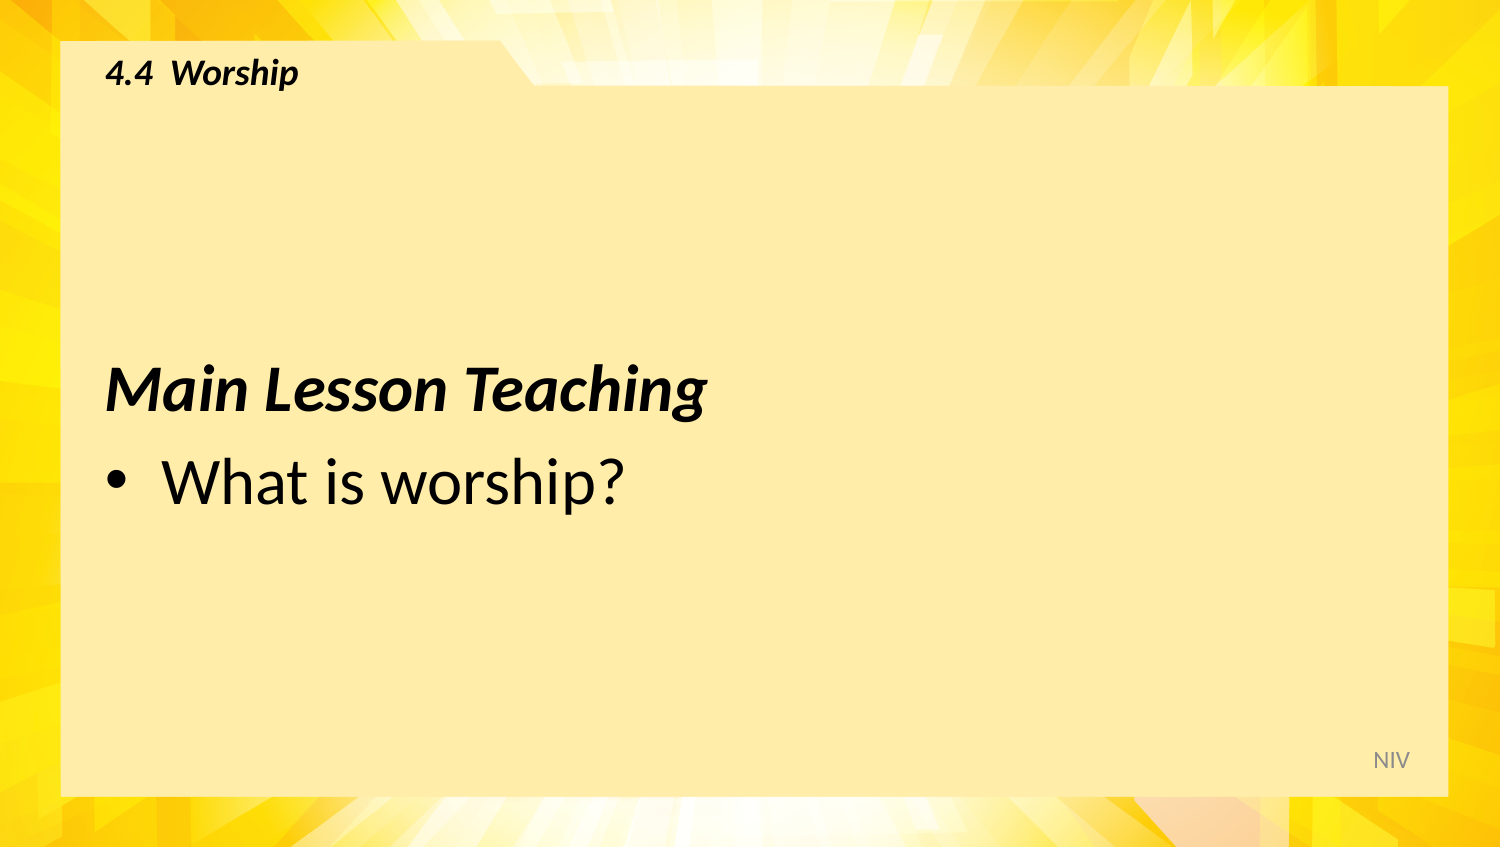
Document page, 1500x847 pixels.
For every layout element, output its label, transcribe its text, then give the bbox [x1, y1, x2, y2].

title 4.4 Worship [89, 33, 1420, 108]
footer NIV [950, 736, 1425, 782]
picture [0, 0, 1500, 847]
list Main Lesson Teaching What is worship? [89, 141, 1403, 722]
